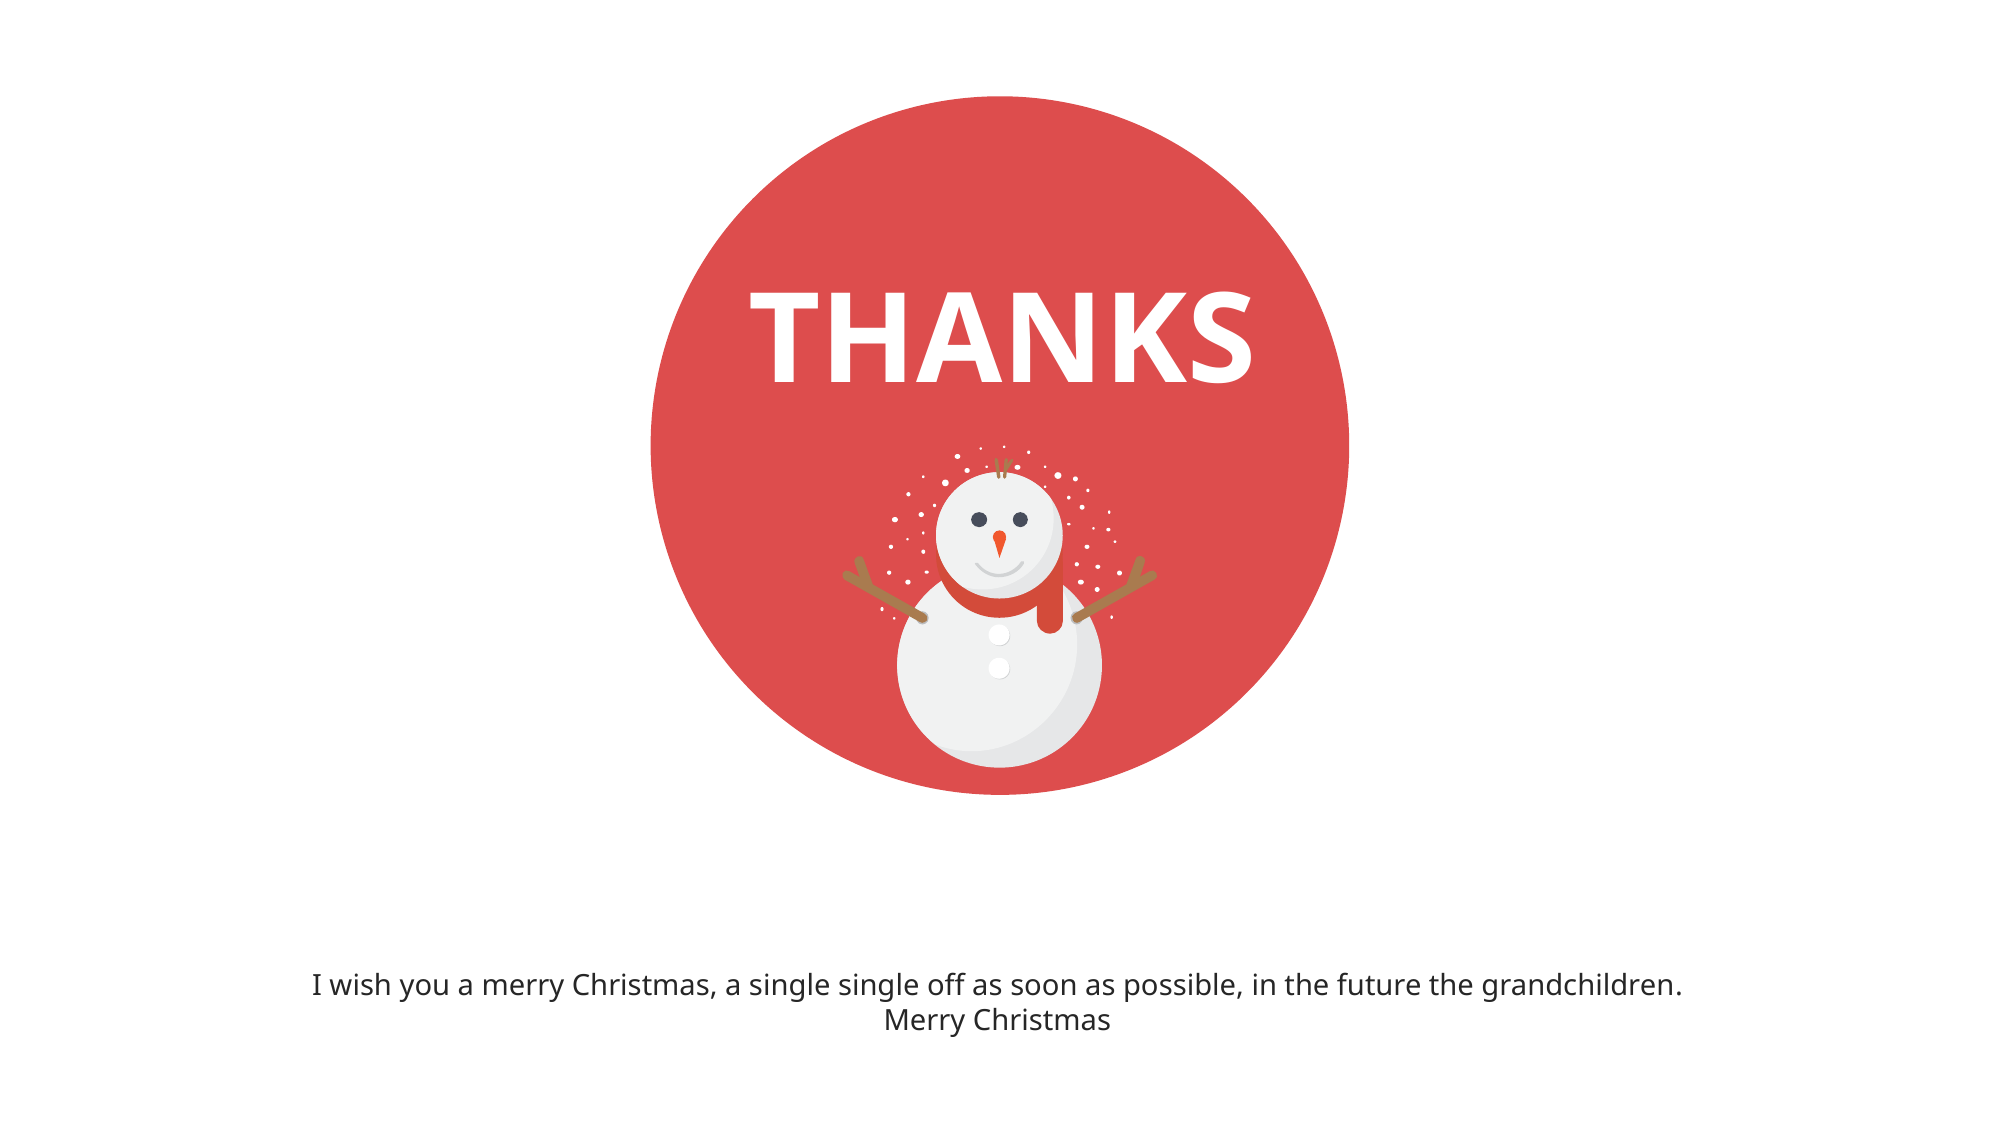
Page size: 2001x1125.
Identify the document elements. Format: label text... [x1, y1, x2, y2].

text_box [841, 445, 1159, 768]
text_box I wish you a merry Christmas, a single single off as soon as possible, in the future the grandchildren. Merry Christmas [277, 958, 1718, 1044]
text_box THANKS [733, 249, 1272, 415]
text_box [649, 95, 1351, 758]
text_box [862, 768, 1137, 796]
